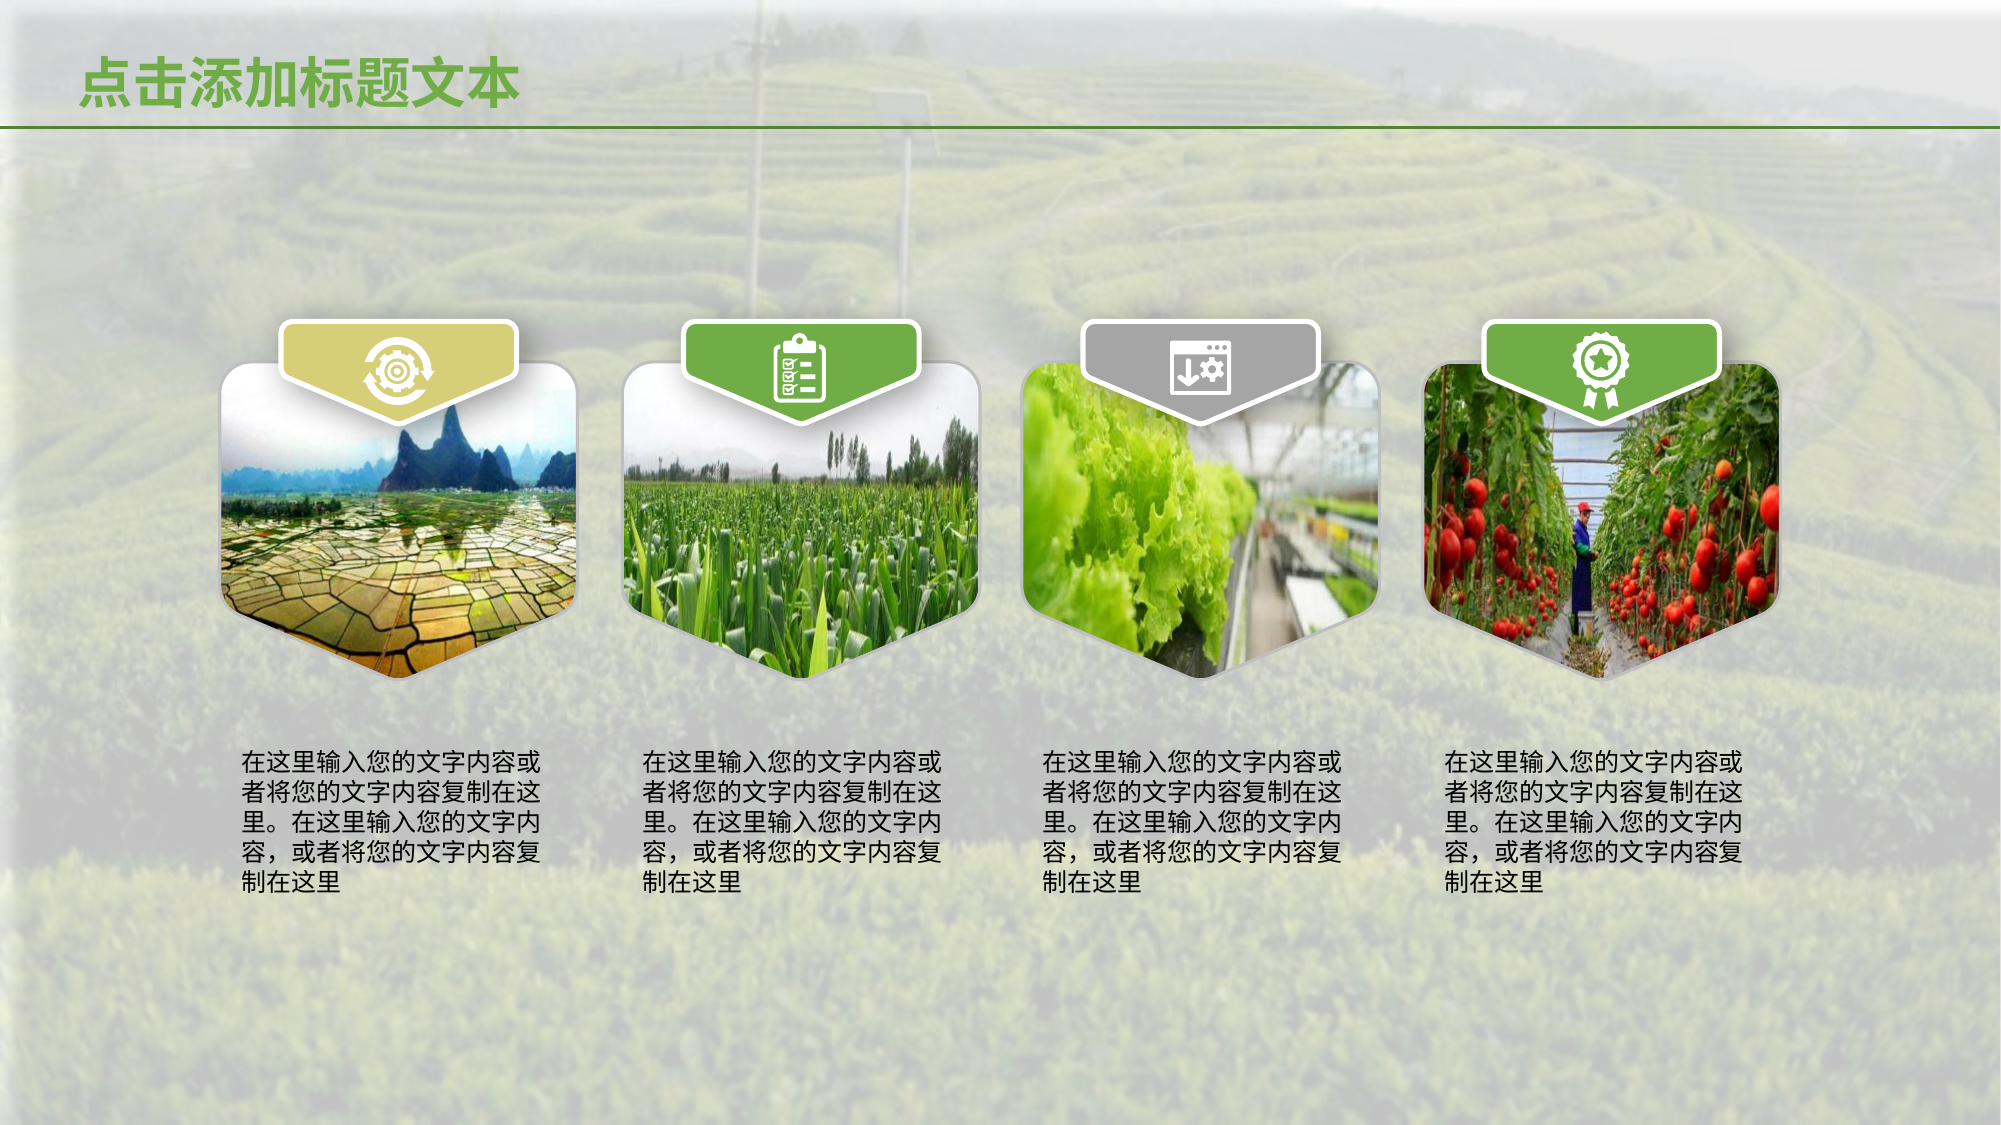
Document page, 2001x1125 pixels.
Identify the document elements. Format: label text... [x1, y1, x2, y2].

text_box [1421, 360, 1782, 681]
text_box [280, 320, 518, 425]
text_box [772, 332, 827, 404]
text_box 在这里输入您的文字内容或者将您的文字内容复制在这里。在这里输入您的文字内容，或者将您的文字内容复制在这里 [1028, 739, 1372, 904]
text_box 在这里输入您的文字内容或者将您的文字内容复制在这里。在这里输入您的文字内容，或者将您的文字内容复制在这里 [627, 739, 971, 904]
text_box [1081, 320, 1320, 425]
text_box 在这里输入您的文字内容或者将您的文字内容复制在这里。在这里输入您的文字内容，或者将您的文字内容复制在这里 [1429, 739, 1773, 904]
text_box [362, 336, 435, 406]
text_box 在这里输入您的文字内容或者将您的文字内容复制在这里。在这里输入您的文字内容，或者将您的文字内容复制在这里 [227, 739, 571, 904]
text_box [218, 360, 579, 681]
text_box [1482, 320, 1721, 425]
text_box [621, 360, 981, 681]
text_box 点击添加标题文本 [63, 40, 537, 122]
text_box [682, 320, 921, 425]
text_box [1020, 360, 1381, 681]
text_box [1170, 340, 1232, 395]
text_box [1572, 331, 1630, 410]
